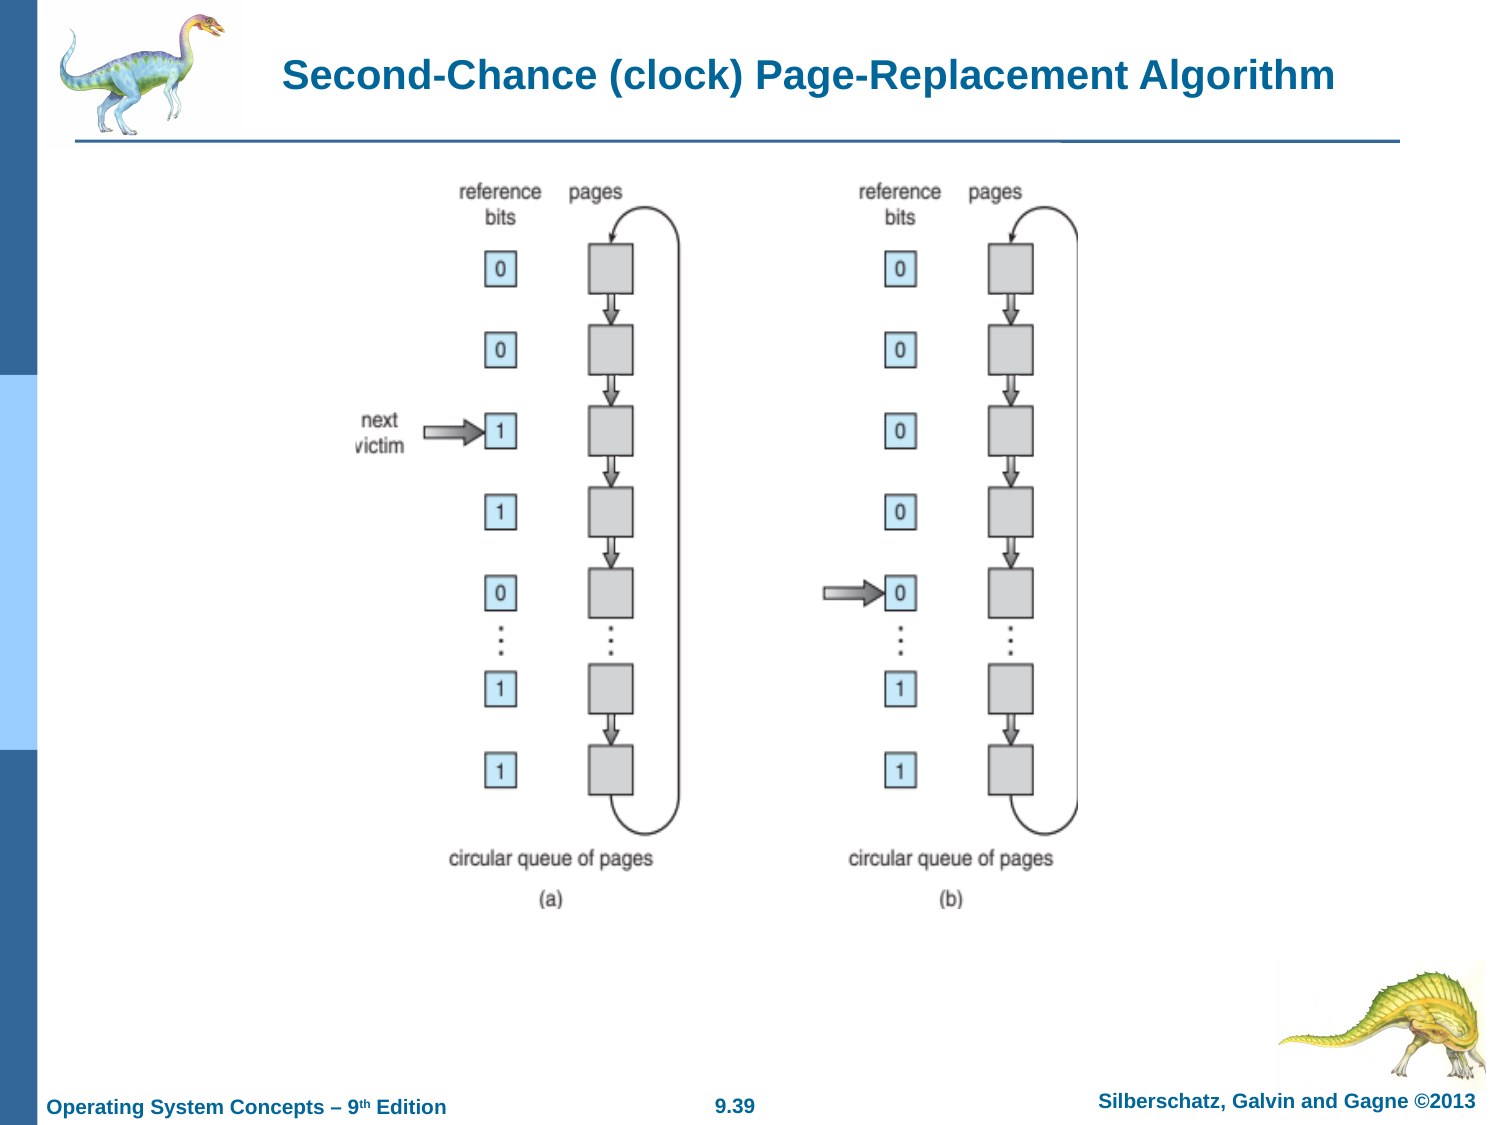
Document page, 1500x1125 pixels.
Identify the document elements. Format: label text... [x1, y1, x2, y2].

picture [46, 0, 243, 149]
picture [355, 178, 1079, 909]
picture [1275, 959, 1486, 1090]
title Second-Chance (clock) Page-Replacement Algorithm [151, 28, 1467, 106]
